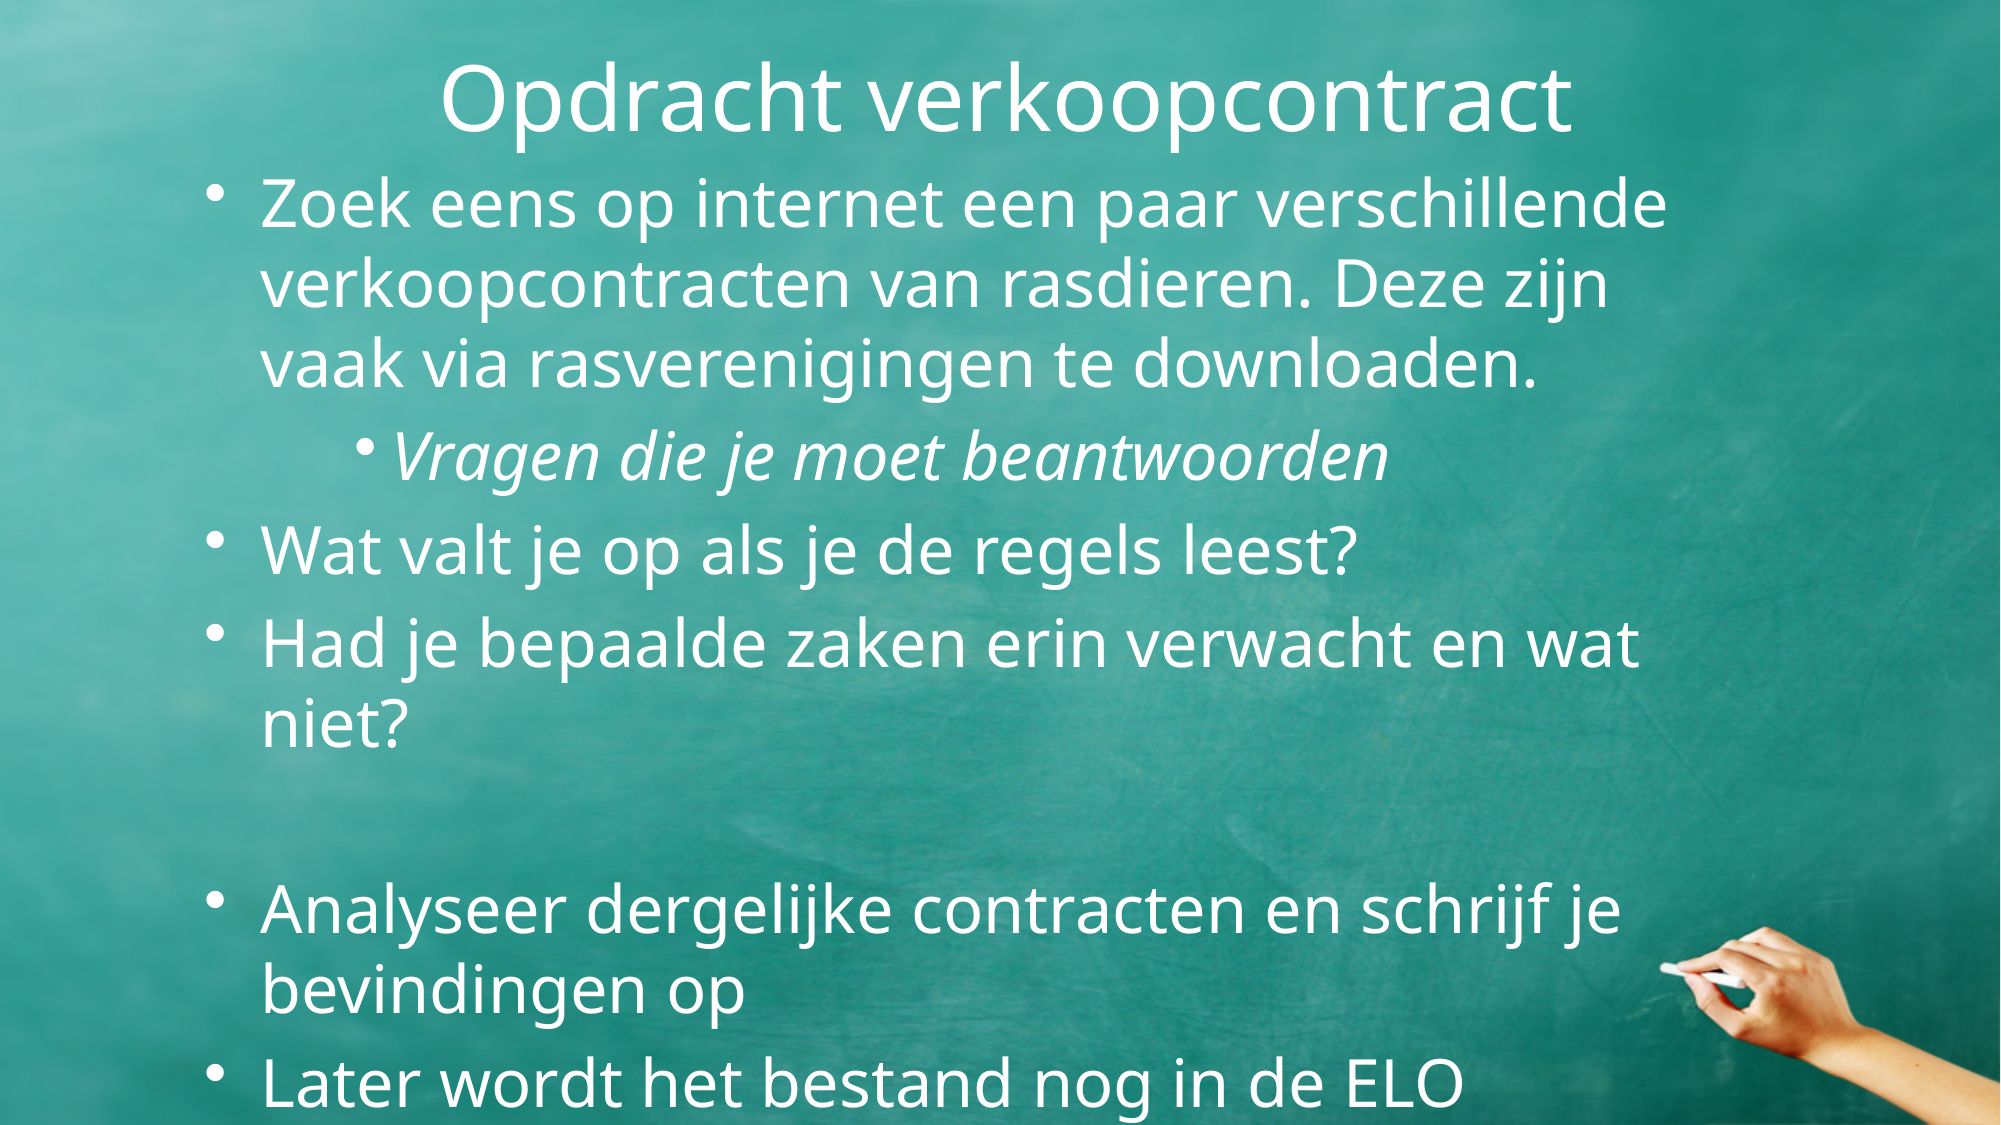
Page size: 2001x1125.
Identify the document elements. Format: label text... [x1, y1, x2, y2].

list Zoek eens op internet een paar verschillende verkoopcontracten van rasdieren. Deze zijn vaak via rasverenigingen te downloaden. Vragen die je moet beantwoorden Wat valt je op als je de regels leest? Had je bepaalde zaken erin verwacht en wat niet? Analyseer dergelijke contracten en schrijf je bevindingen op Later wordt het bestand nog in de ELO geplaatst [189, 153, 1790, 1087]
title Opdracht verkoopcontract [52, 35, 1961, 154]
picture [0, 0, 2001, 1125]
